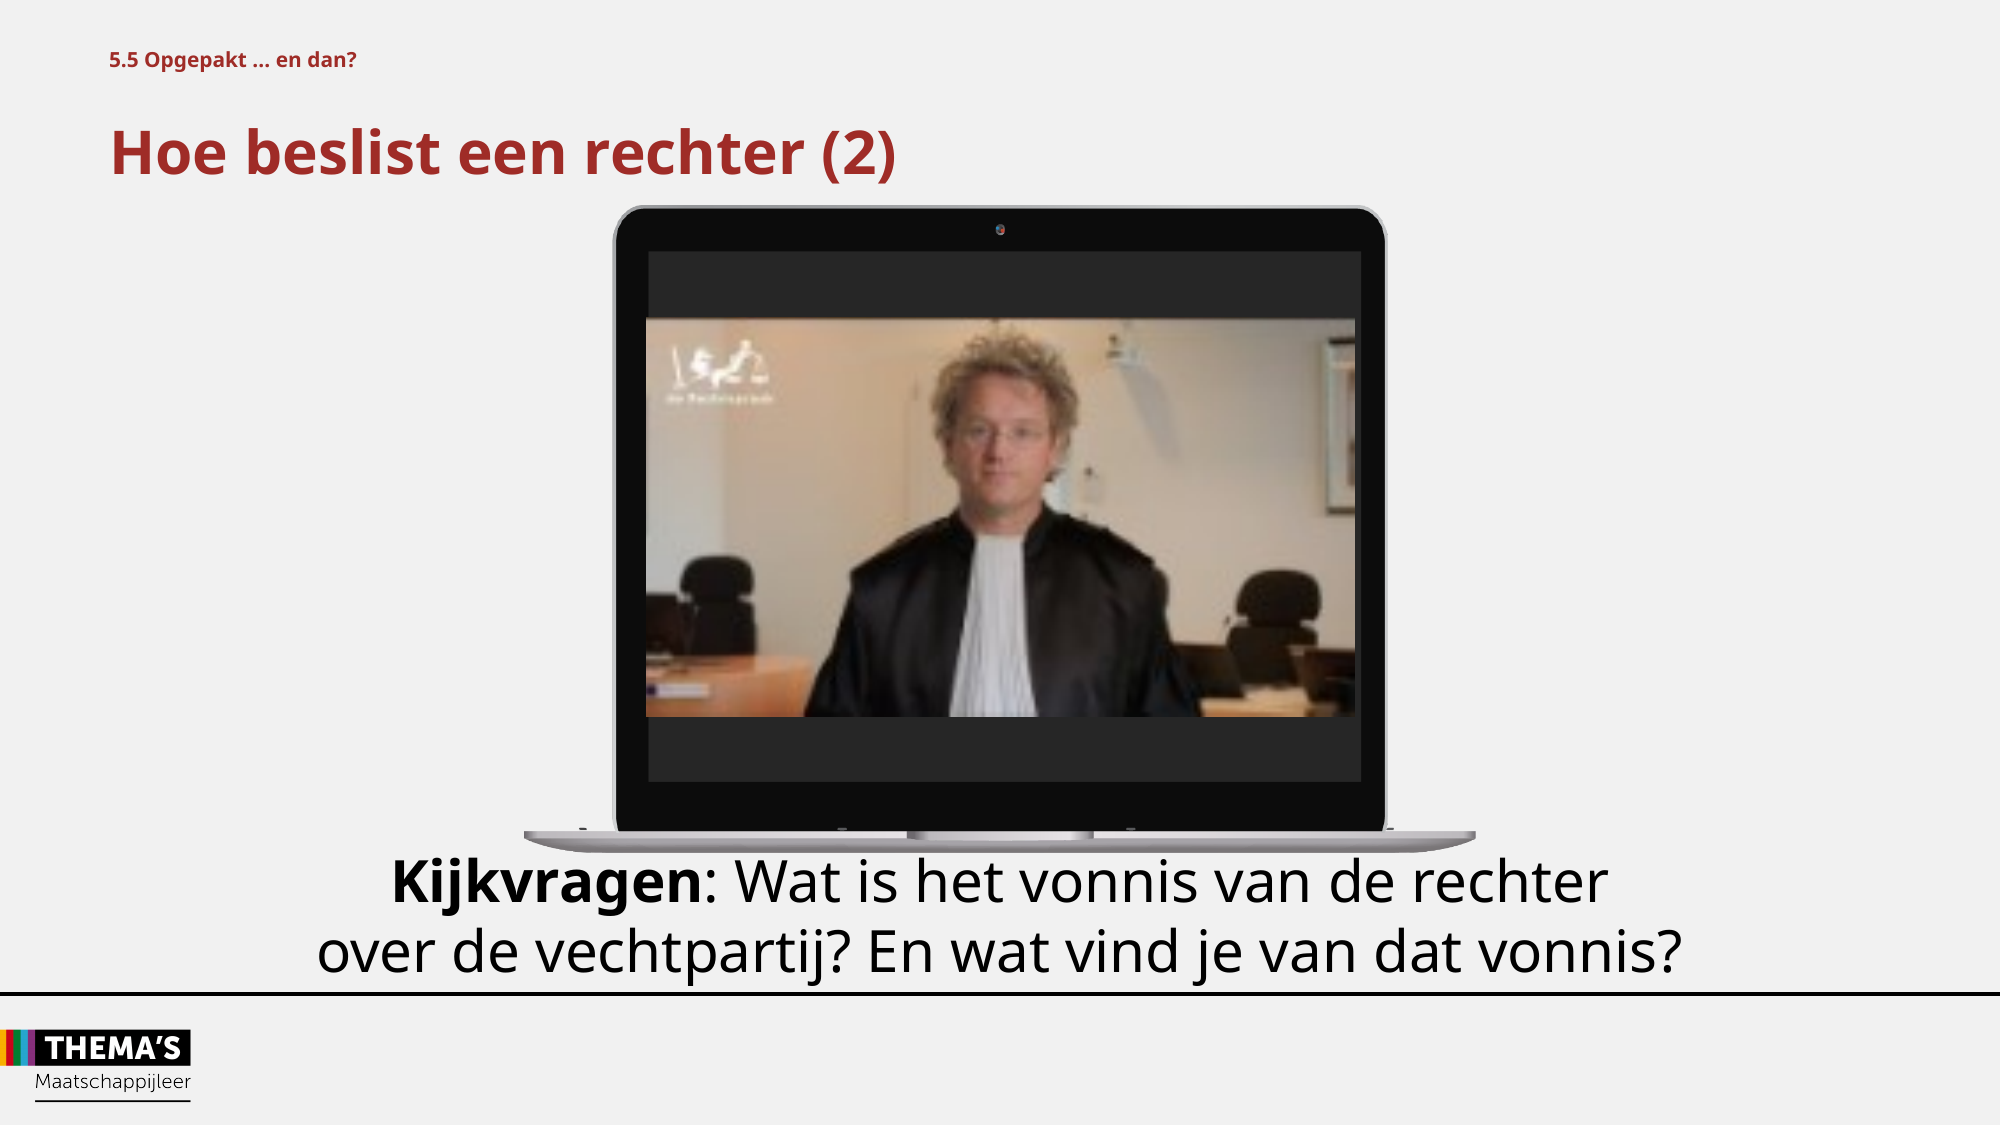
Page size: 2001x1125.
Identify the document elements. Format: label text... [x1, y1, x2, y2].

list Hoe beslist een rechter (2) [94, 114, 1828, 205]
text_box Kijkvragen: Wat is het vonnis van de rechter over de vechtpartij? En wat vind je van dat vonnis? [301, 836, 1699, 992]
picture [0, 993, 203, 1125]
list 5.5 Opgepakt ... en dan? [94, 33, 941, 88]
picture [524, 205, 1476, 836]
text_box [645, 316, 1356, 718]
